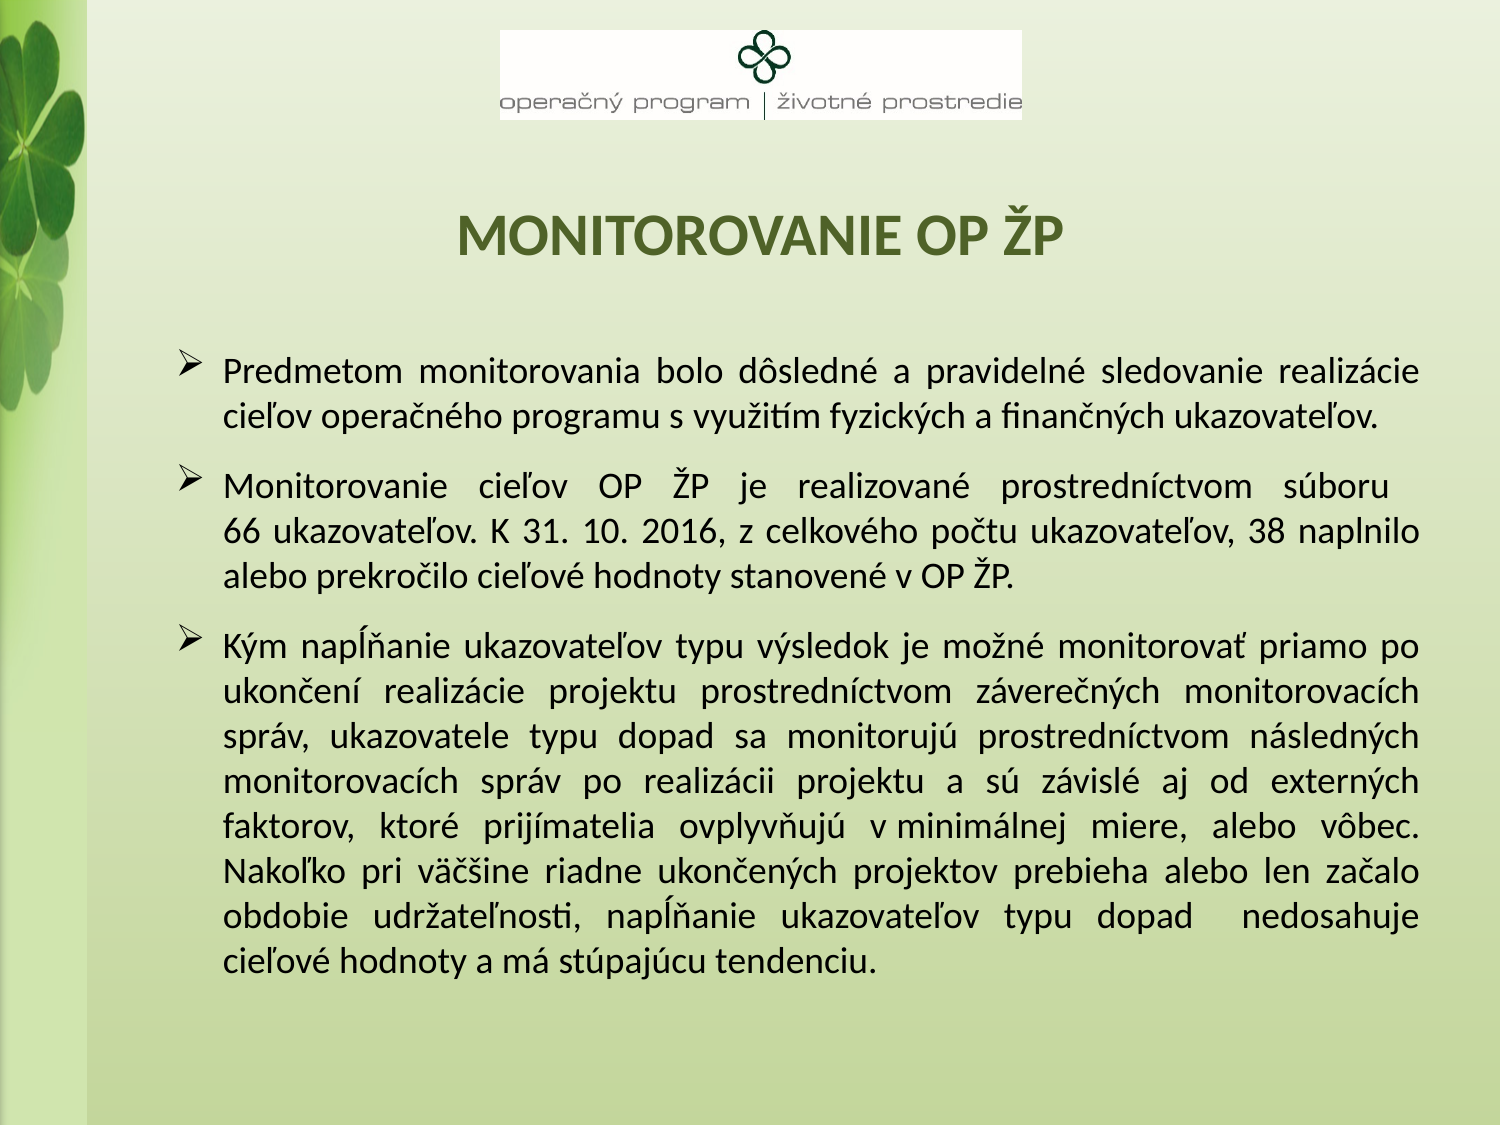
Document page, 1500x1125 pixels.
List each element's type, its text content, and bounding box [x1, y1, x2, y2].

picture [500, 30, 1022, 120]
list Predmetom monitorovania bolo dôsledné a pravidelné sledovanie realizácie cieľov operačného programu s využitím fyzických a finančných ukazovateľov. Monitorovanie cieľov OP ŽP je realizované prostredníctvom súboru 66 ukazovateľov. K 31. 10. 2016, z celkového počtu ukazovateľov, 38 naplnilo alebo prekročilo cieľové hodnoty stanovené v OP ŽP. Kým napĺňanie ukazovateľov typu výsledok je možné monitorovať priamo po ukončení realizácie projektu prostredníctvom záverečných monitorovacích správ, ukazovatele typu dopad sa monitorujú prostredníctvom následných monitorovacích správ po realizácii projektu a sú závislé aj od externých faktorov, ktoré prijímatelia ovplyvňujú v minimálnej miere, alebo vôbec. Nakoľko pri väčšine riadne ukončených projektov prebieha alebo len začalo obdobie udržateľnosti, napĺňanie ukazovateľov typu dopad nedosahuje cieľové hodnoty a má stúpajúcu tendenciu. [85, 338, 1436, 1047]
title Monitorovanie OP ŽP [85, 137, 1436, 325]
picture [0, 0, 87, 1125]
